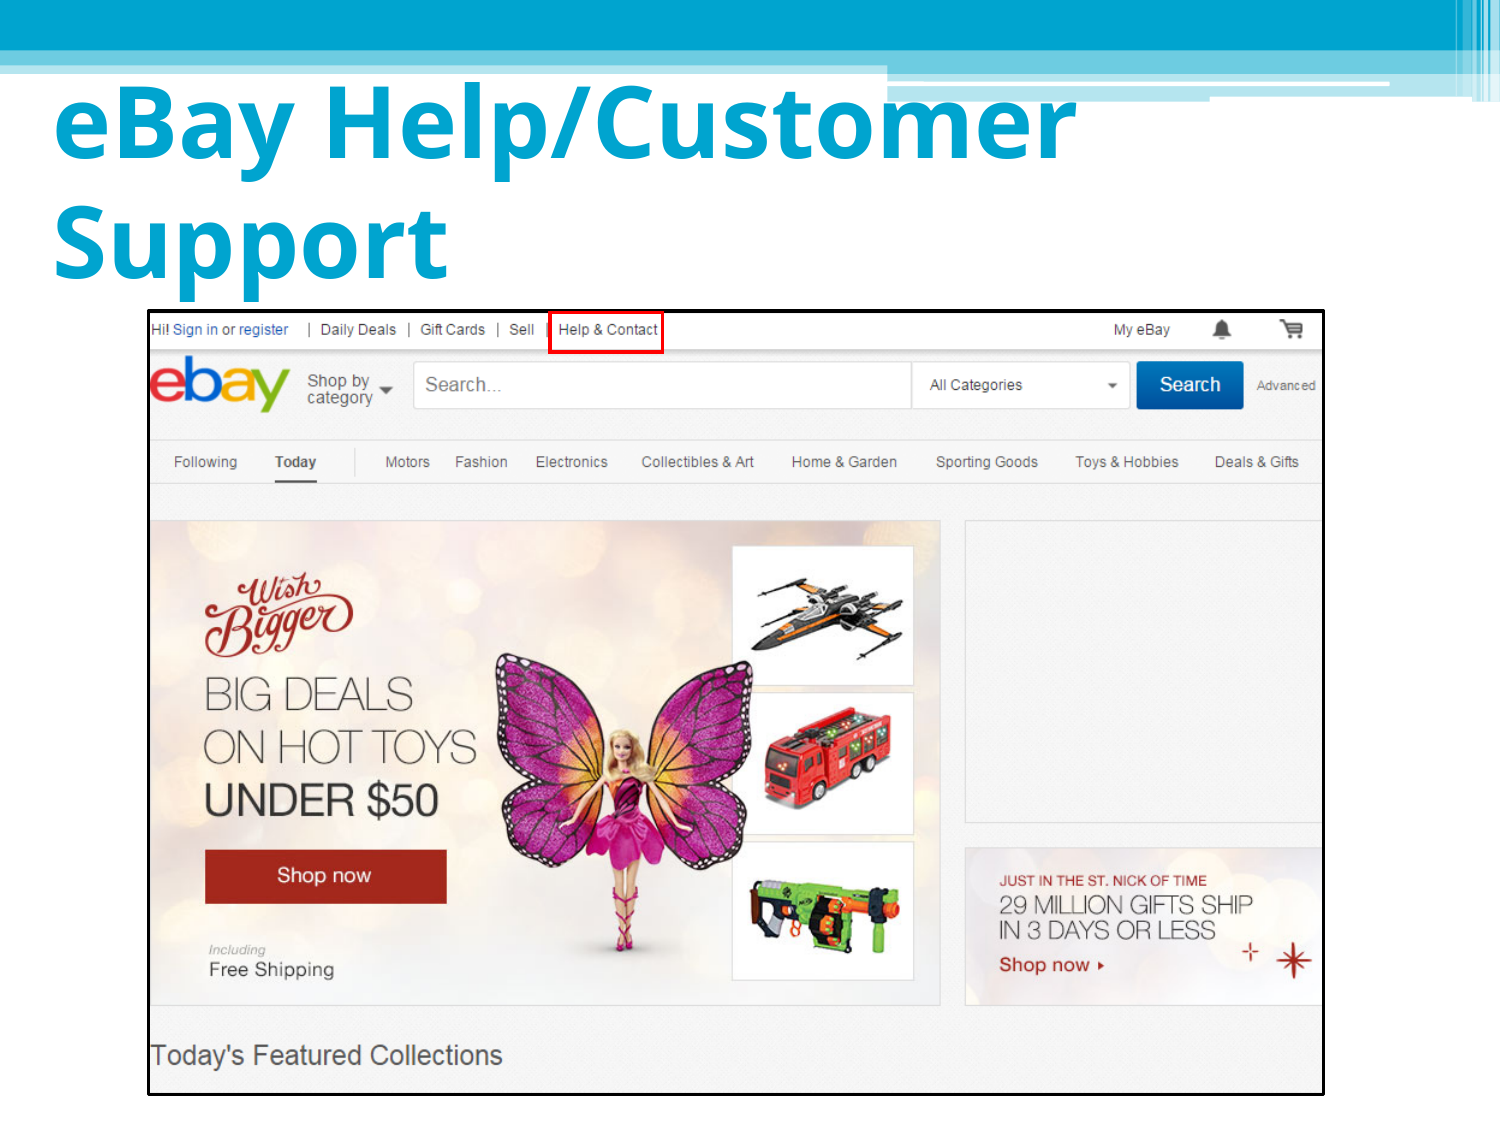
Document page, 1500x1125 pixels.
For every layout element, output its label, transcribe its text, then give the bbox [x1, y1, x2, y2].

text_box eBay Help/Customer Support [37, 87, 1500, 269]
picture [149, 312, 1323, 1094]
